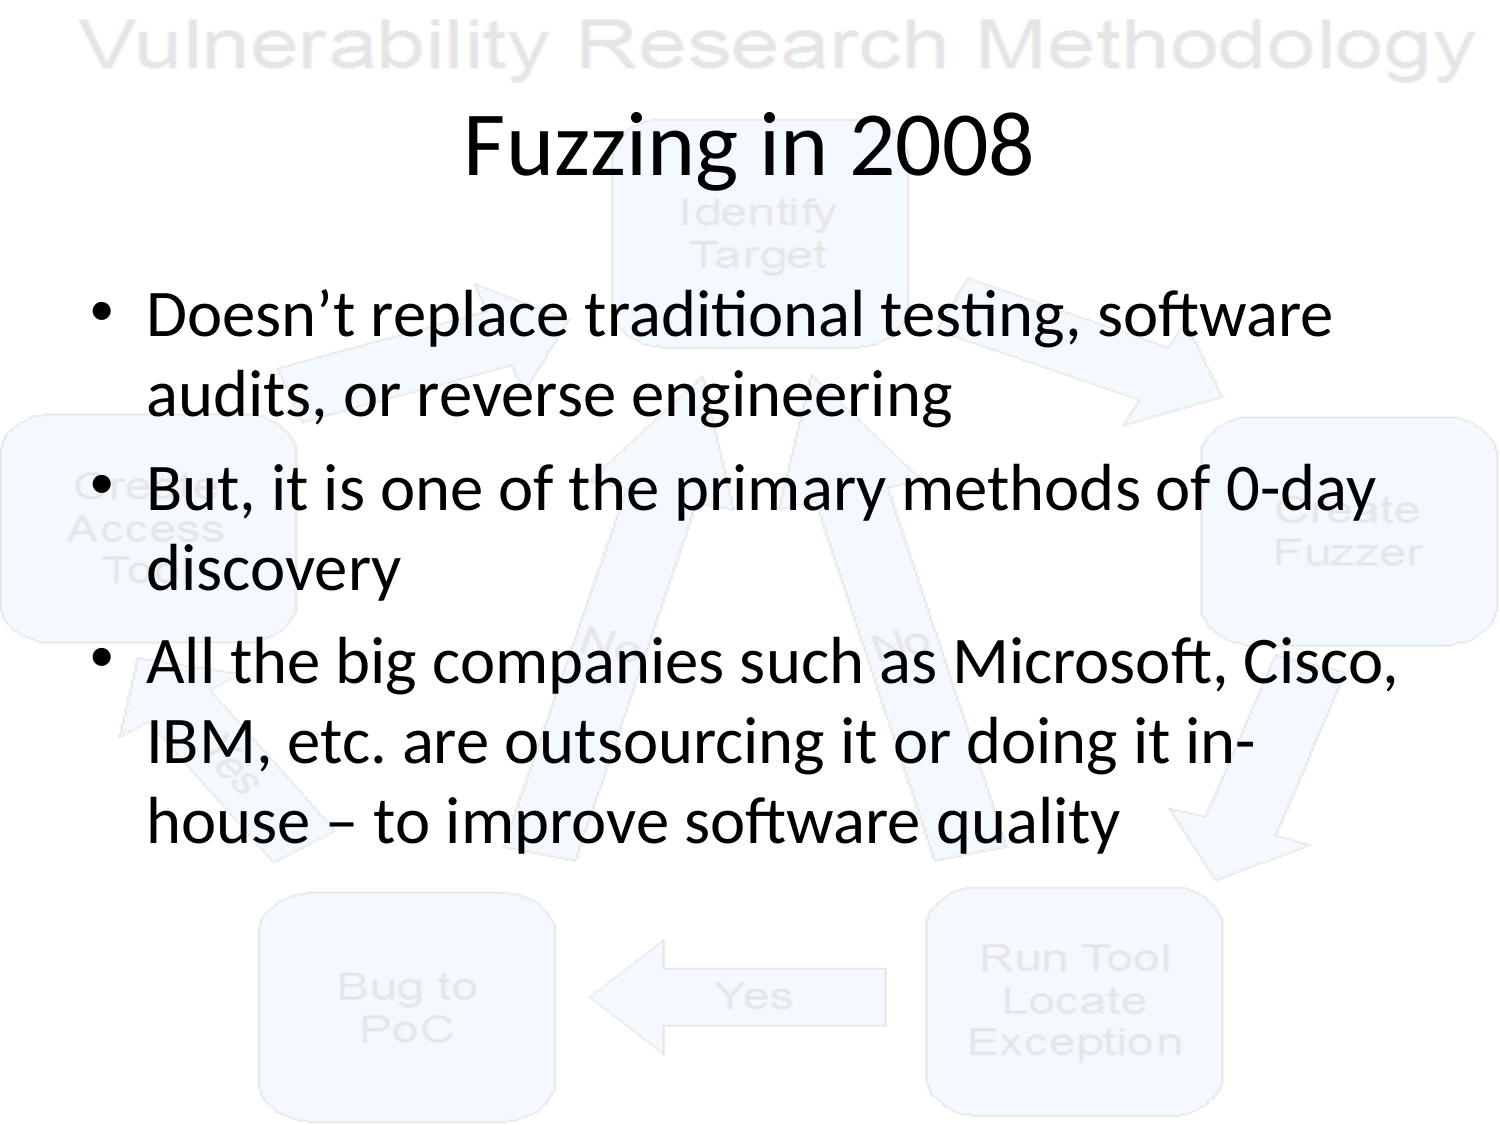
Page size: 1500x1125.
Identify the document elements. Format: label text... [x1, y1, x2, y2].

list Doesn’t replace traditional testing, software audits, or reverse engineering But, it is one of the primary methods of 0-day discovery All the big companies such as Microsoft, Cisco, IBM, etc. are outsourcing it or doing it in-house – to improve software quality [75, 262, 1425, 1005]
title Fuzzing in 2008 [75, 45, 1425, 233]
